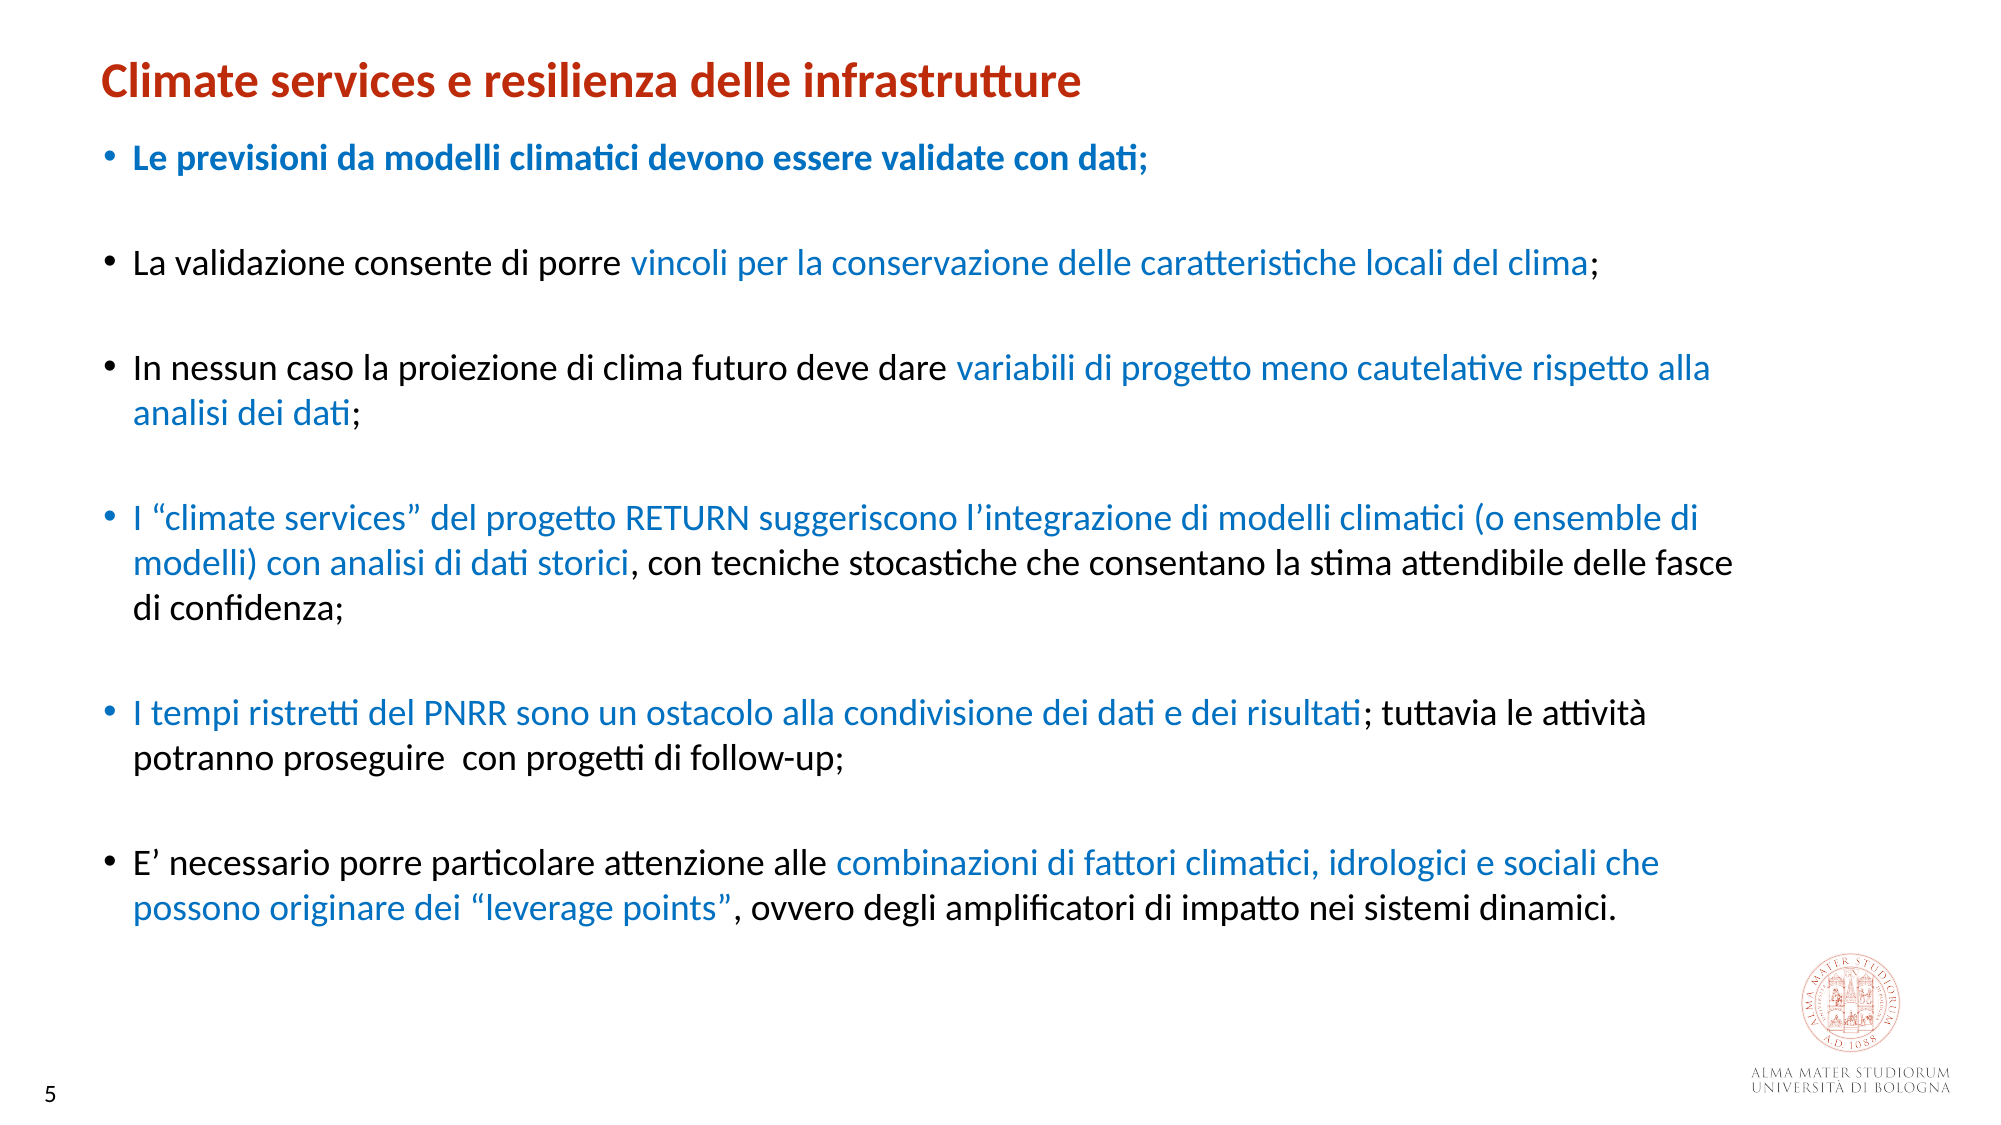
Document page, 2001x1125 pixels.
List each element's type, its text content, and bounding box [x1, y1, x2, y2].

picture [1720, 933, 1981, 1118]
list Le previsioni da modelli climatici devono essere validate con dati; La validazione consente di porre vincoli per la conservazione delle caratteristiche locali del clima; In nessun caso la proiezione di clima futuro deve dare variabili di progetto meno cautelative rispetto alla analisi dei dati; I “climate services” del progetto RETURN suggeriscono l’integrazione di modelli climatici (o ensemble di modelli) con analisi di dati storici, con tecniche stocastiche che consentano la stima attendibile delle fasce di confidenza; I tempi ristretti del PNRR sono un ostacolo alla condivisione dei dati e dei risultati; tuttavia le attività potranno proseguire con progetti di follow-up; E’ necessario porre particolare attenzione alle combinazioni di fattori climatici, idrologici e sociali che possono originare dei “leverage points”, ovvero degli amplificatori di impatto nei sistemi dinamici. [88, 125, 1780, 409]
list Climate services e resilienza delle infrastrutture [86, 54, 1930, 161]
